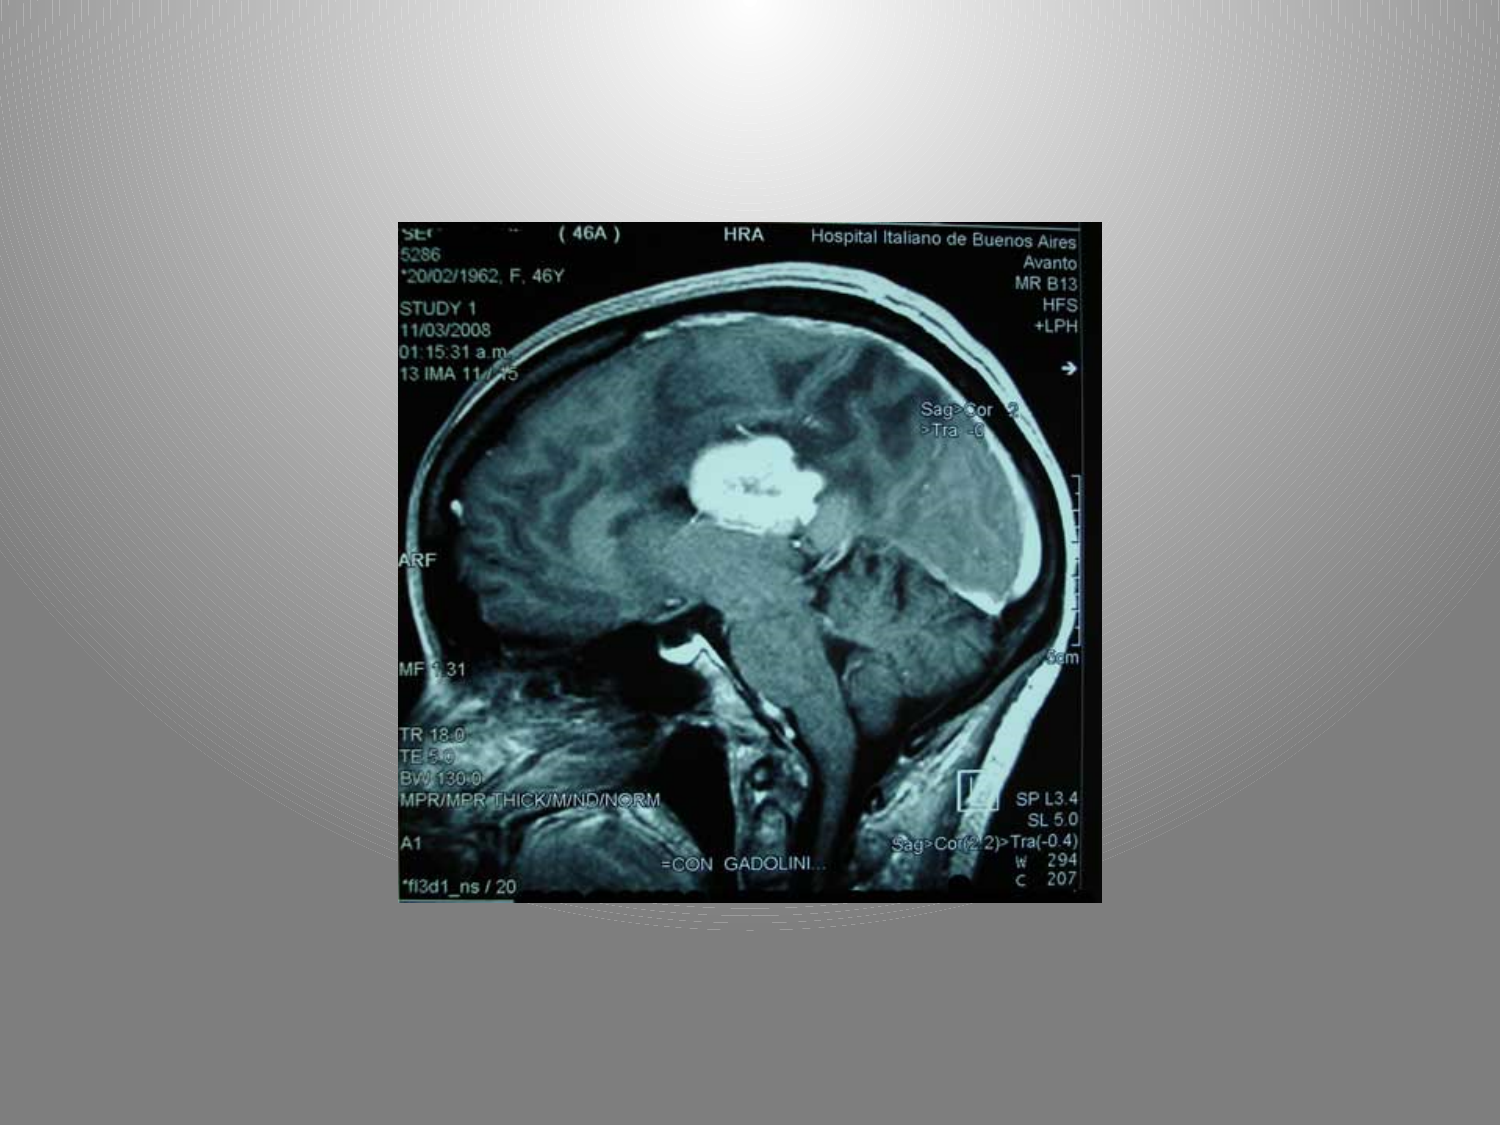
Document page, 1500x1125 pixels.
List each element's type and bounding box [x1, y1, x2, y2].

picture [398, 222, 1102, 903]
